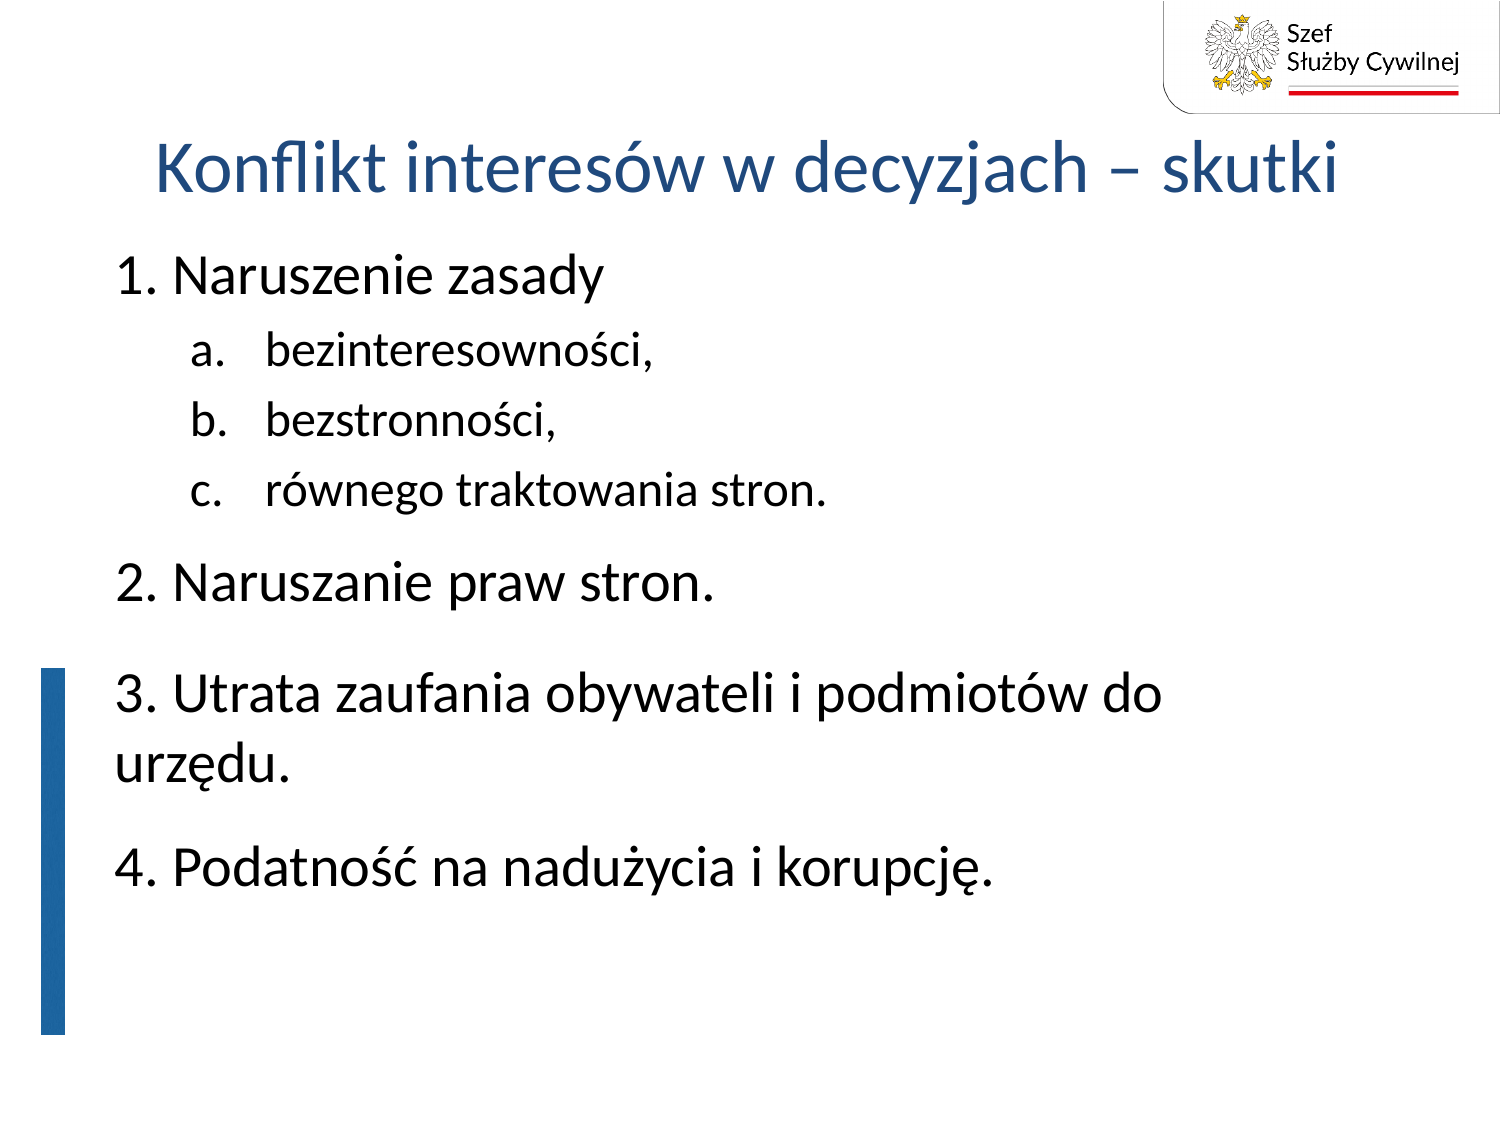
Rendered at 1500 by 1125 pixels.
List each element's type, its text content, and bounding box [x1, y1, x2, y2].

text_box 4. Podatność na nadużycia i korupcję. [100, 820, 1342, 905]
title Konflikt interesów w decyzjach – skutki [98, 109, 1398, 235]
picture [41, 668, 65, 1035]
text_box 2. Naruszanie praw stron. [100, 535, 1424, 631]
picture [1163, 0, 1500, 114]
list 1. Naruszenie zasady bezinteresowności, bezstronności, równego traktowania stron. [100, 228, 1424, 525]
text_box 3. Utrata zaufania obywateli i podmiotów do urzędu. [100, 647, 1342, 802]
